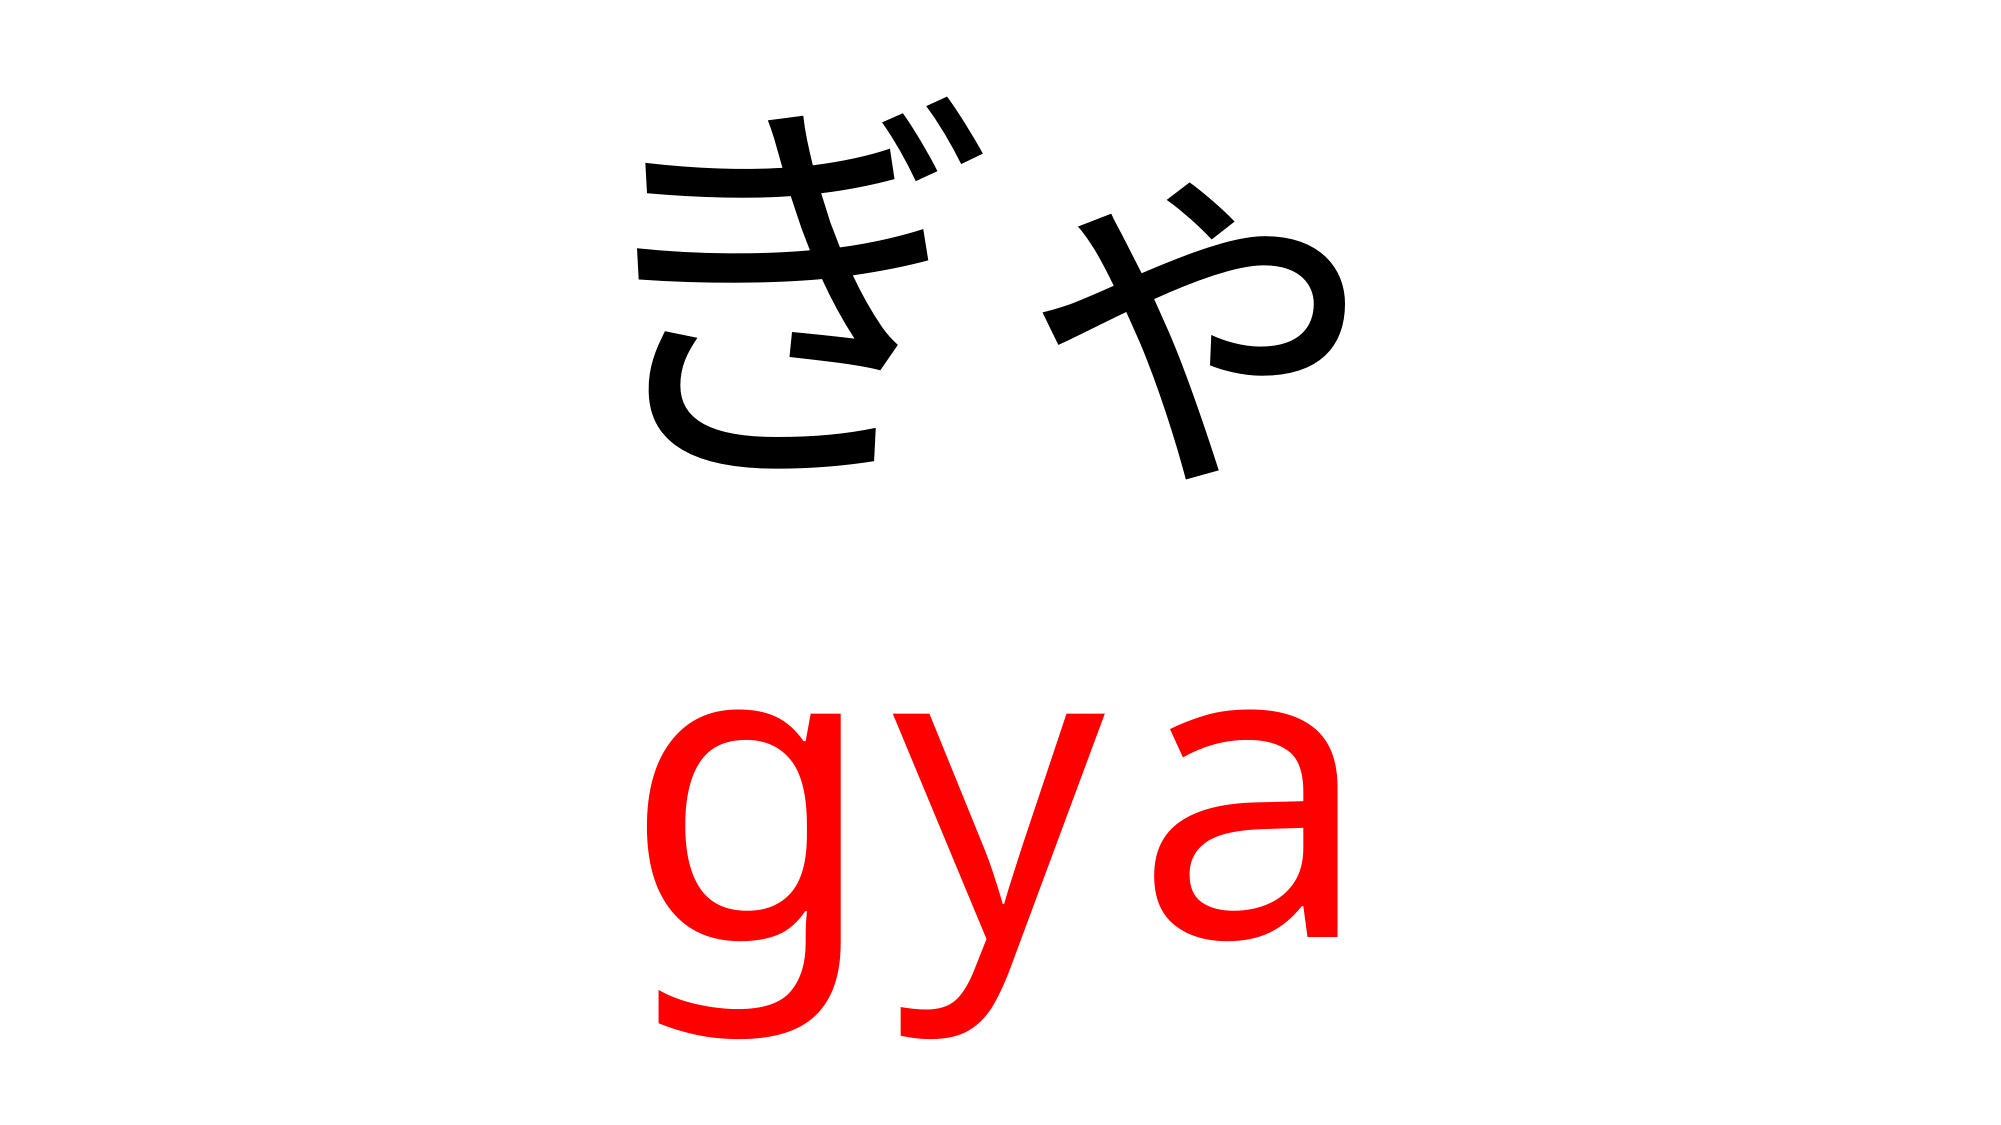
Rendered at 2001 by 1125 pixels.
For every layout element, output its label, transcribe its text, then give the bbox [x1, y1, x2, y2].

title ぎゃ [249, 71, 1750, 545]
text_box gya [249, 562, 1750, 1036]
